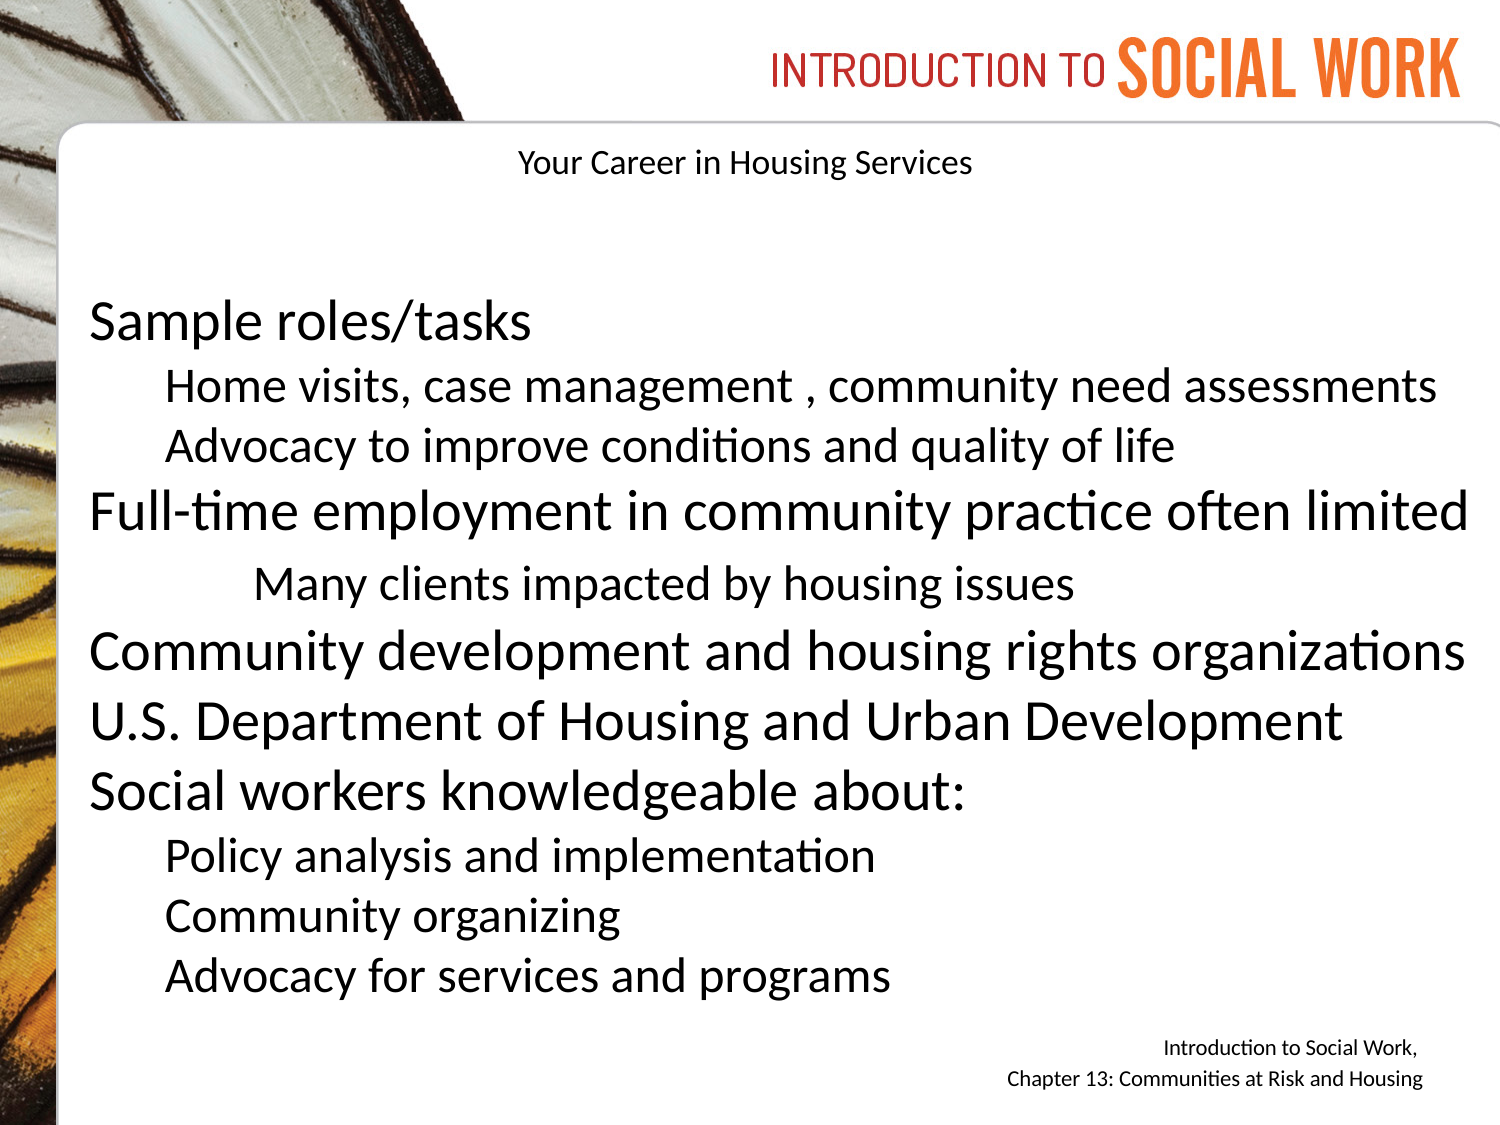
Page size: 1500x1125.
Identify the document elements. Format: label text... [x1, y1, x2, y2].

picture [0, 0, 1500, 1125]
title Your Career in Housing Services [75, 45, 1425, 233]
list Introduction to Social Work, Chapter 13: Communities at Risk and Housing [987, 1025, 1438, 1100]
text_box Sample roles/tasks Home visits, case management , community need assessments Advocacy to improve conditions and quality of life Full-time employment in community practice often limited Many clients impacted by housing issues Community development and housing rights organizations U.S. Department of Housing and Urban Development Social workers knowledgeable about: Policy analysis and implementation Community organizing Advocacy for services and programs [74, 274, 1500, 1010]
